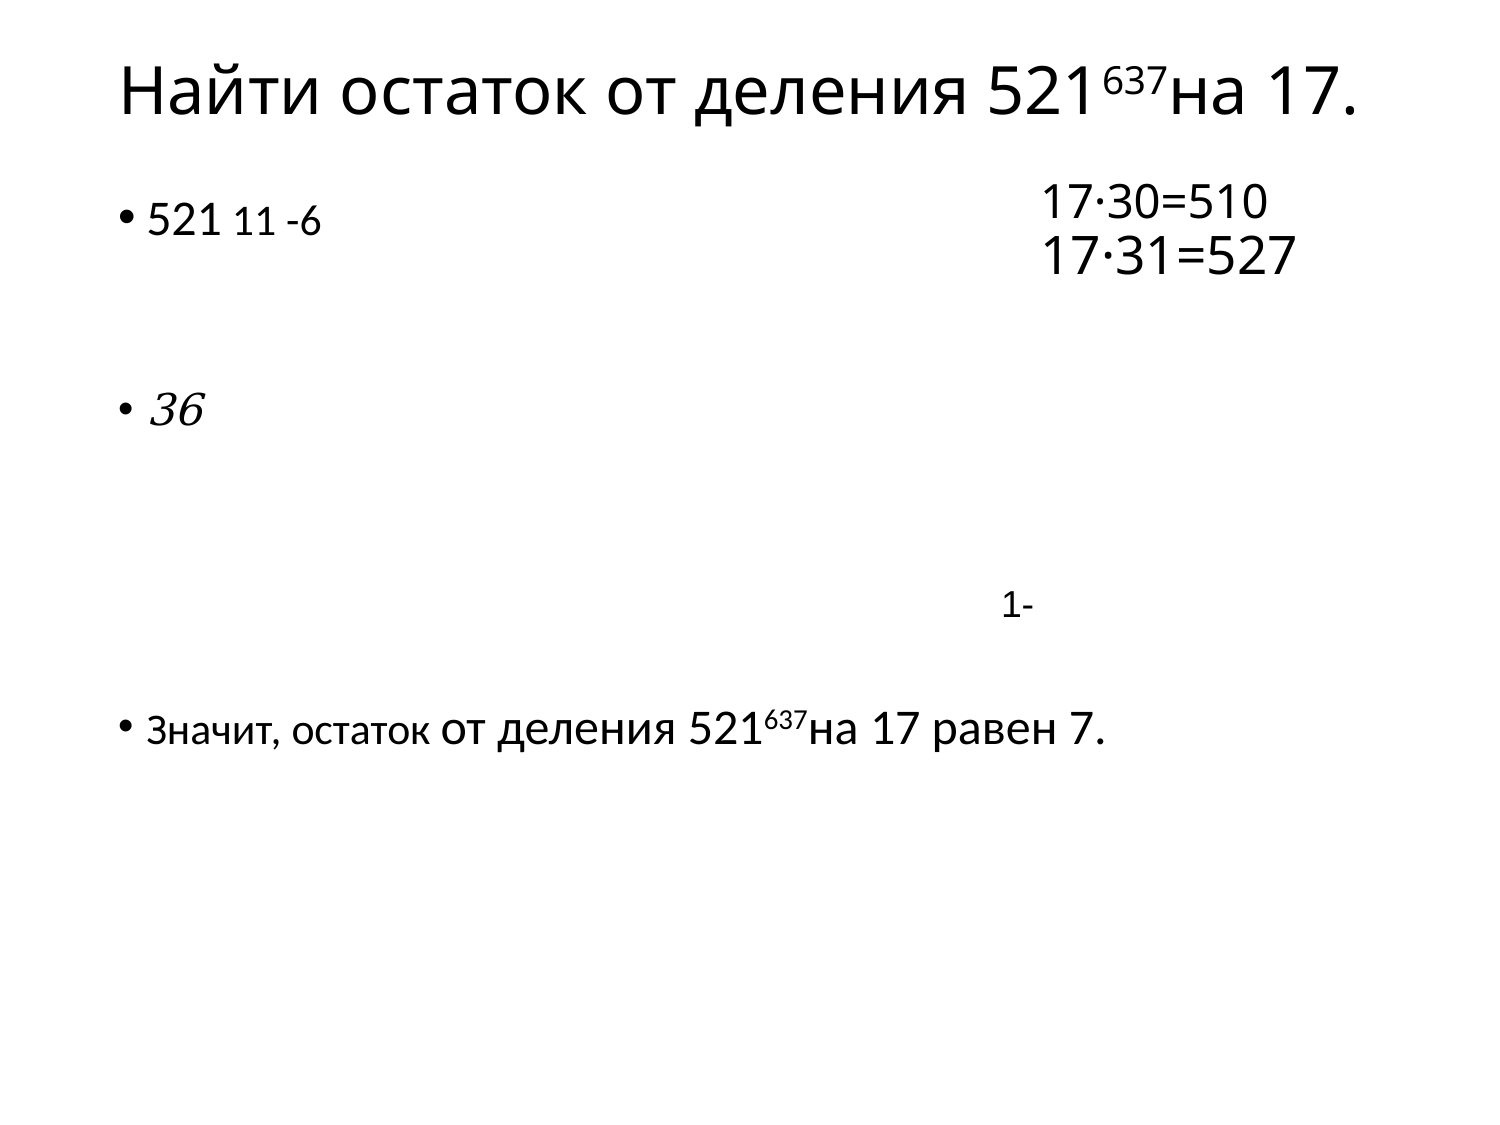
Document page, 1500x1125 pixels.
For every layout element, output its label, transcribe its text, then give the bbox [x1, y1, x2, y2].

title Найти остаток от деления 521637на 17. [103, 30, 1397, 156]
text_box 17·30=510 17·31=527 [1025, 169, 1463, 294]
